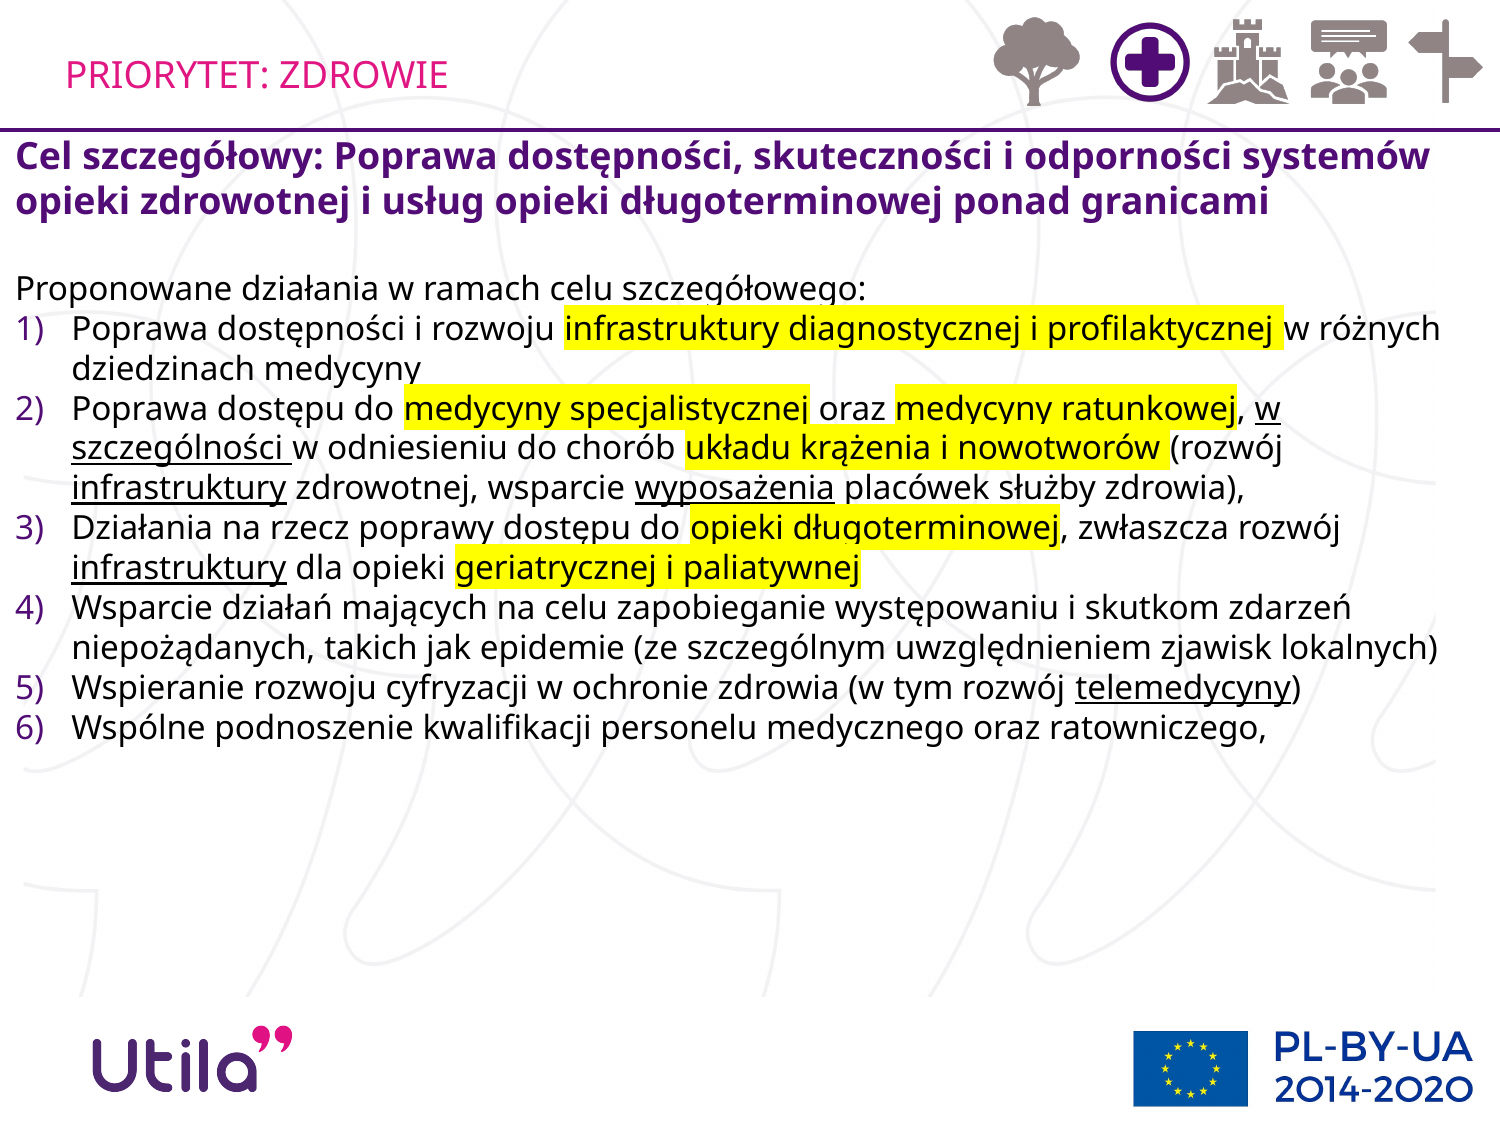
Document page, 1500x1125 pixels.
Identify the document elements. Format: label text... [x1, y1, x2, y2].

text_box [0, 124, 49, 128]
text_box PRIORYTET: ZDROWIE [49, 139, 774, 148]
picture [0, 844, 1436, 1125]
text_box Cel szczegółowy: Poprawa dostępności, skuteczności i odporności systemów opieki zdrowotnej i usług opieki długoterminowej ponad granicami Proponowane działania w ramach celu szczegółowego: Poprawa dostępności i rozwoju infrastruktury diagnostycznej i profilaktycznej w różnych dziedzinach medycyny Poprawa dostępu do medycyny specjalistycznej oraz medycyny ratunkowej, w szczególności w odniesieniu do chorób układu krążenia i nowotworów (rozwój infrastruktury zdrowotnej, wsparcie wyposażenia placówek służby zdrowia), Działania na rzecz poprawy dostępu do opieki długoterminowej, zwłaszcza rozwój infrastruktury dla opieki geriatrycznej i paliatywnej Wsparcie działań mających na celu zapobieganie występowaniu i skutkom zdarzeń niepożądanych, takich jak epidemie (ze szczególnym uwzględnieniem zjawisk lokalnych) Wspieranie rozwoju cyfryzacji w ochronie zdrowia (w tym rozwój telemedycyny) Wspólne podnoszenie kwalifikacji personelu medycznego oraz ratowniczego, [0, 138, 1500, 844]
picture [1071, 1013, 1500, 1125]
text_box PRIORYTET: ZDROWIE [49, 43, 774, 127]
picture [23, 0, 1496, 124]
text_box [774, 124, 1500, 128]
